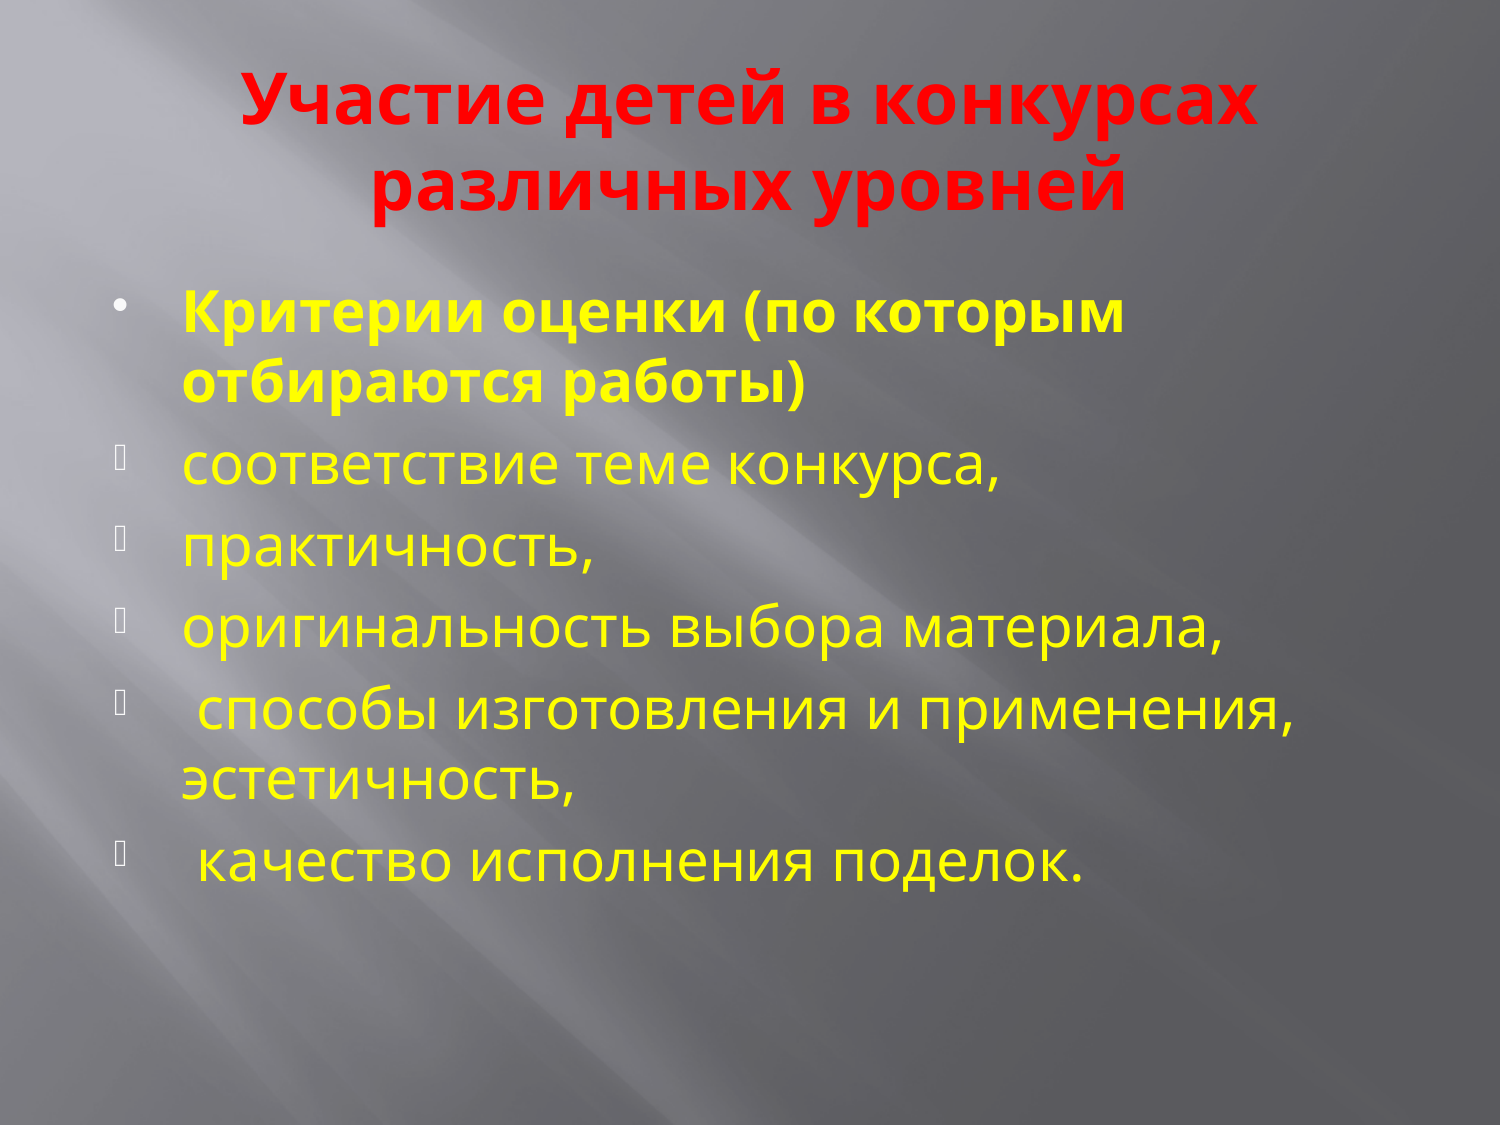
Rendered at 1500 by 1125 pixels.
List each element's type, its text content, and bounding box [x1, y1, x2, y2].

list Критерии оценки (по которым отбираются работы) соответствие теме конкурса, практичность, оригинальность выбора материала, способы изготовления и применения, эстетичность, качество исполнения поделок. [76, 267, 1427, 1040]
title Участие детей в конкурсах различных уровней [75, 45, 1425, 233]
